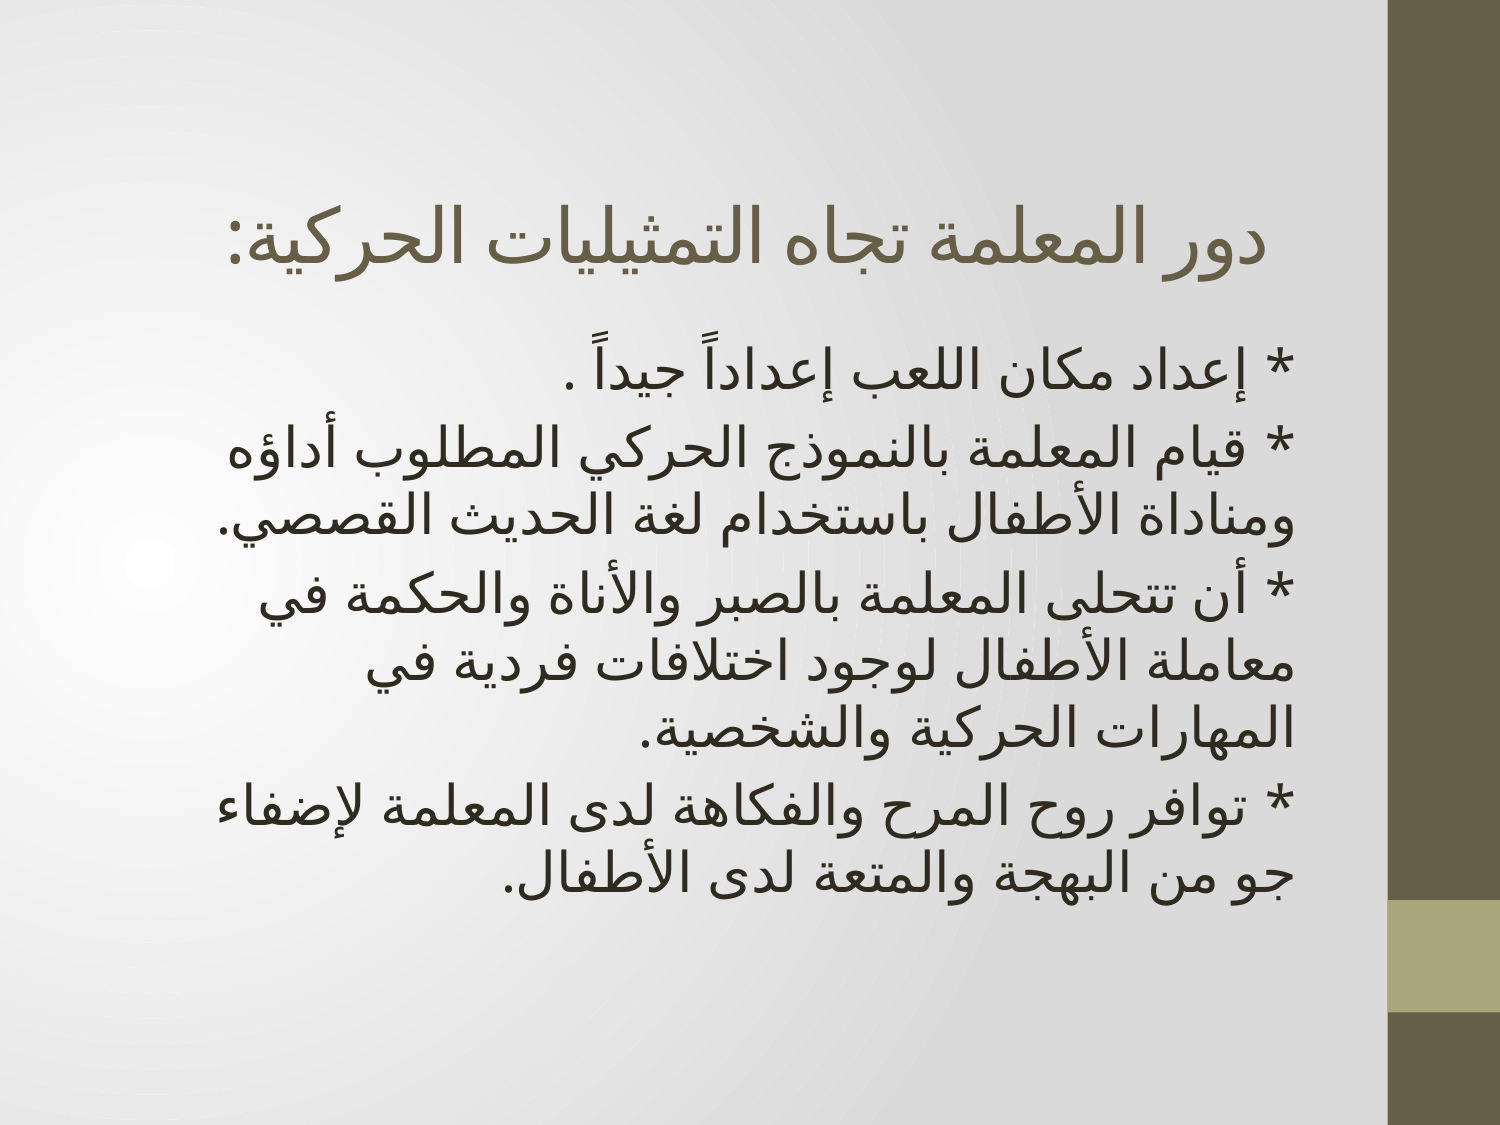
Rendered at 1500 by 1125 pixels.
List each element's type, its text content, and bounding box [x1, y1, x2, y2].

list * إعداد مكان اللعب إعداداً جيداً . * قيام المعلمة بالنموذج الحركي المطلوب أداؤه ومناداة الأطفال باستخدام لغة الحديث القصصي. * أن تتحلى المعلمة بالصبر والأناة والحكمة في معاملة الأطفال لوجود اختلافات فردية في المهارات الحركية والشخصية. * توافر روح المرح والفكاهة لدى المعلمة لإضفاء جو من البهجة والمتعة لدى الأطفال. [171, 326, 1324, 957]
title دور المعلمة تجاه التمثيليات الحركية: [171, 138, 1324, 326]
